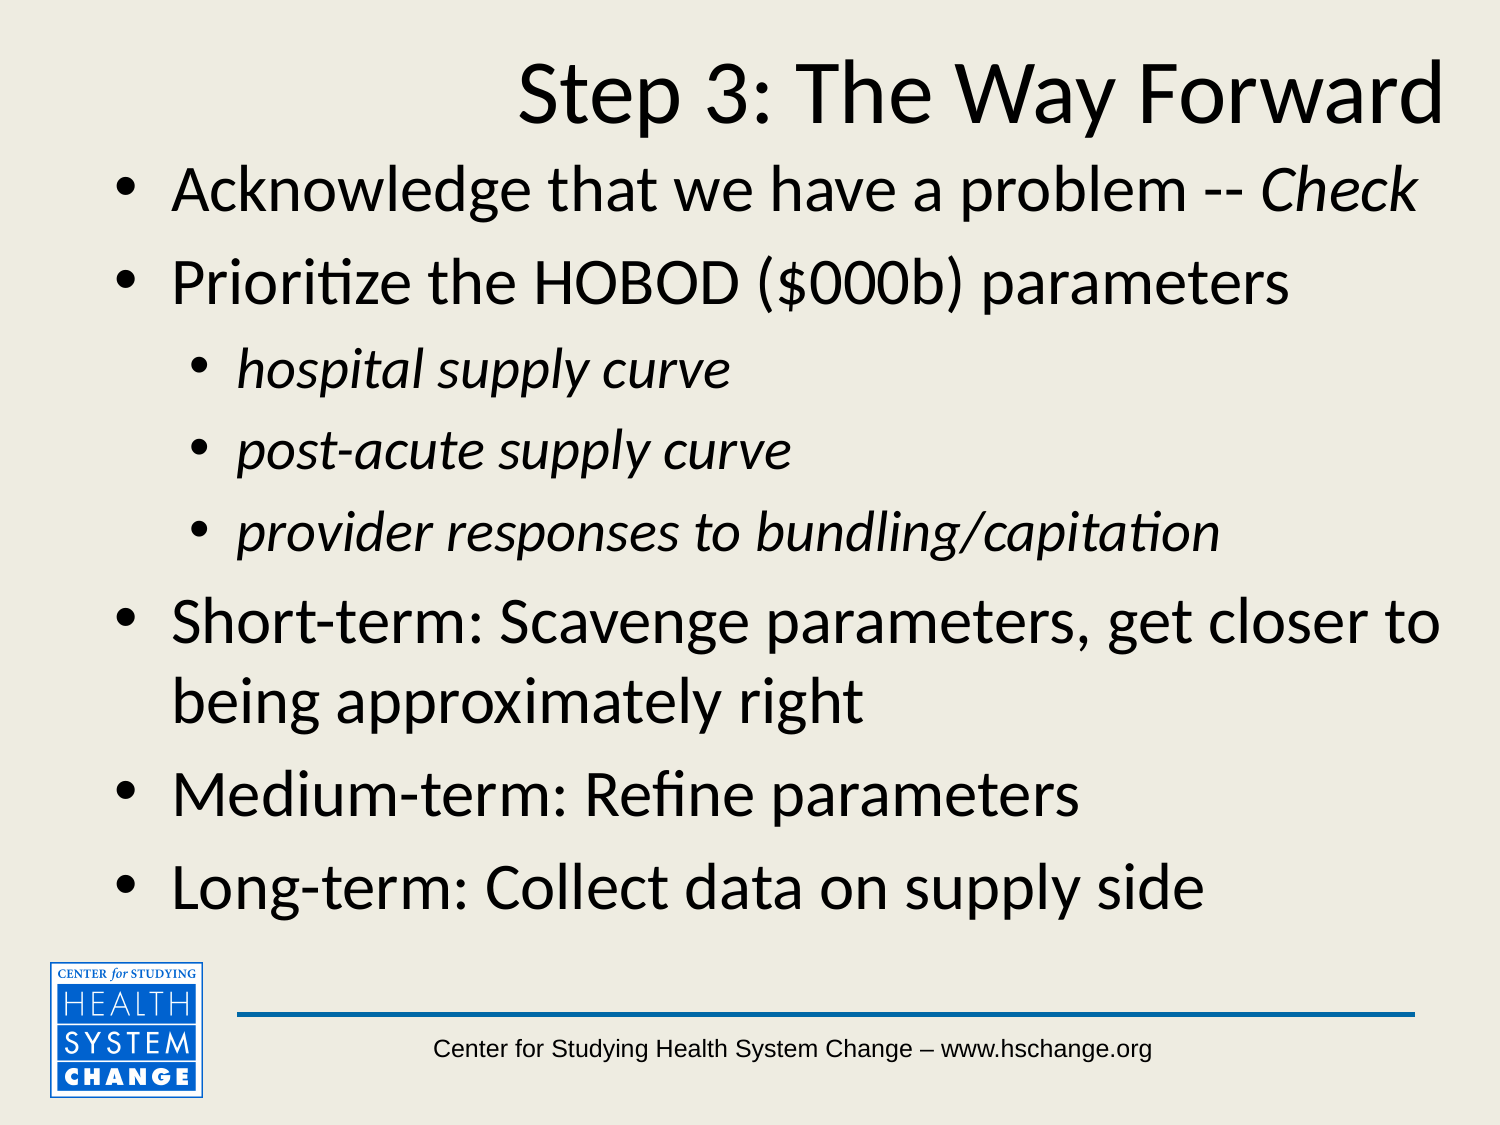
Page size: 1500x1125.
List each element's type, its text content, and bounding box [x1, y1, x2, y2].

title Step 3: The Way Forward [112, 24, 1463, 213]
list Acknowledge that we have a problem -- Check Prioritize the HOBOD ($000b) parameters hospital supply curve post-acute supply curve provider responses to bundling/capitation Short-term: Scavenge parameters, get closer to being approximately right Medium-term: Refine parameters Long-term: Collect data on supply side [99, 137, 1500, 775]
picture [50, 962, 203, 1098]
picture [237, 1012, 1415, 1017]
